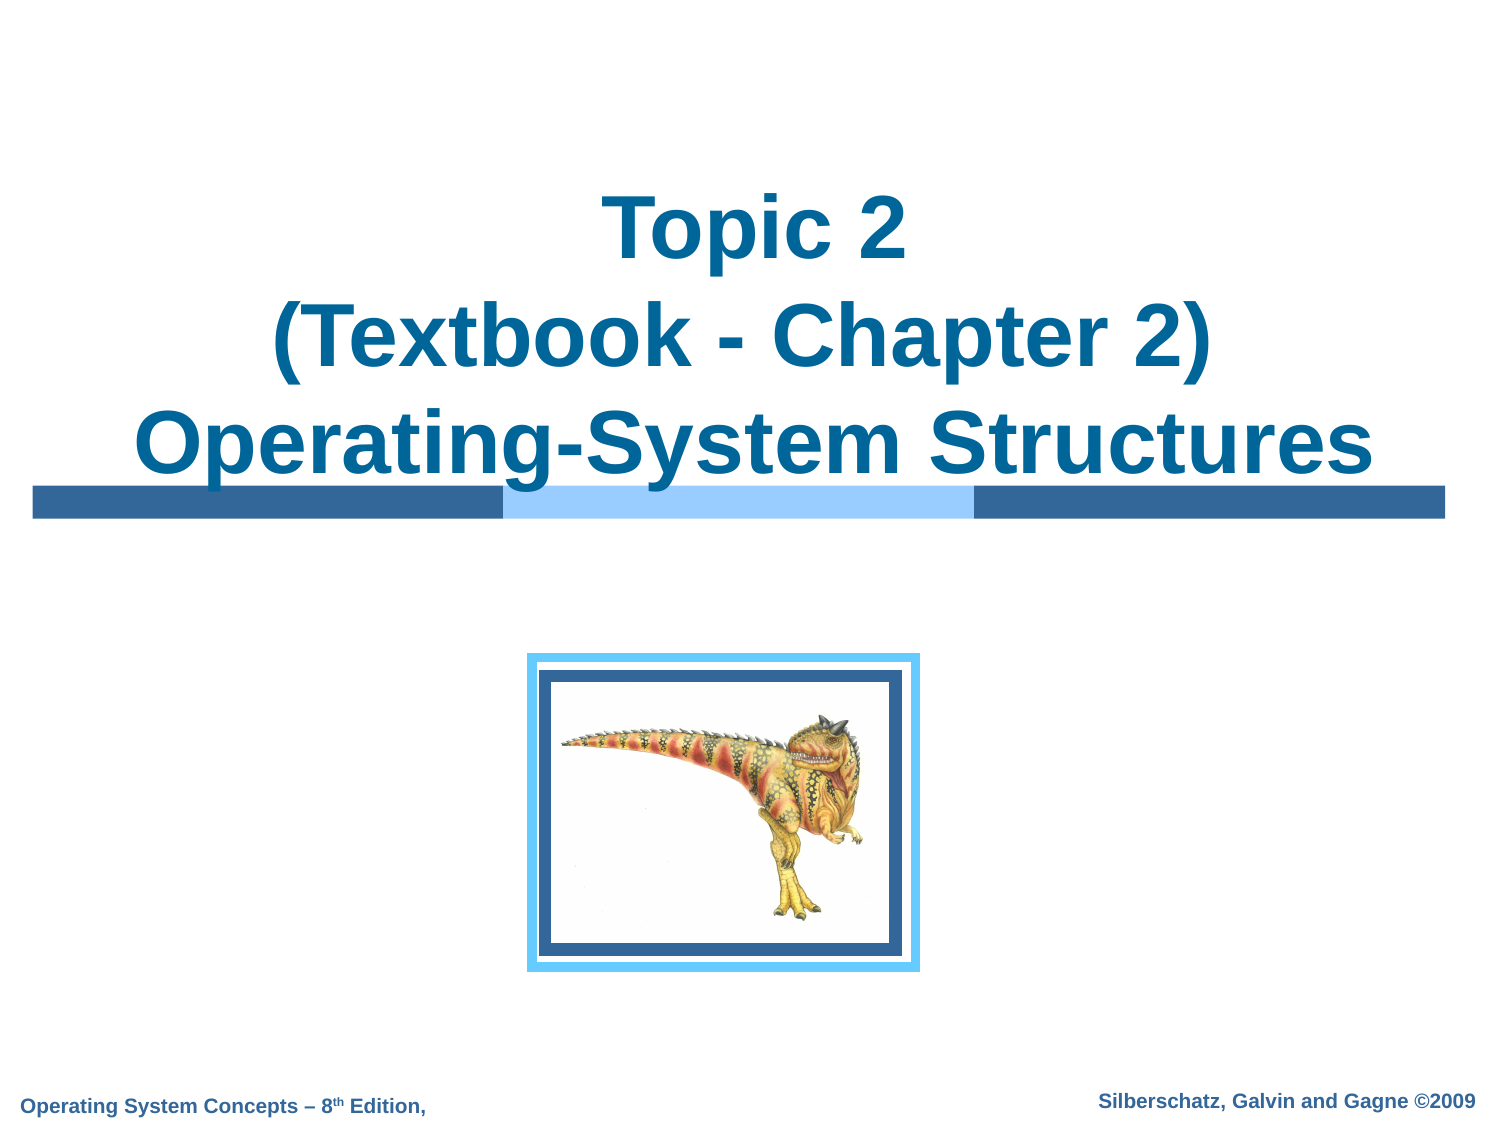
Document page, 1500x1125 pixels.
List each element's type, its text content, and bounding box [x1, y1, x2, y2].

title Topic 2 (Textbook - Chapter 2) Operating-System Structures [60, 311, 1449, 500]
picture [551, 682, 889, 943]
